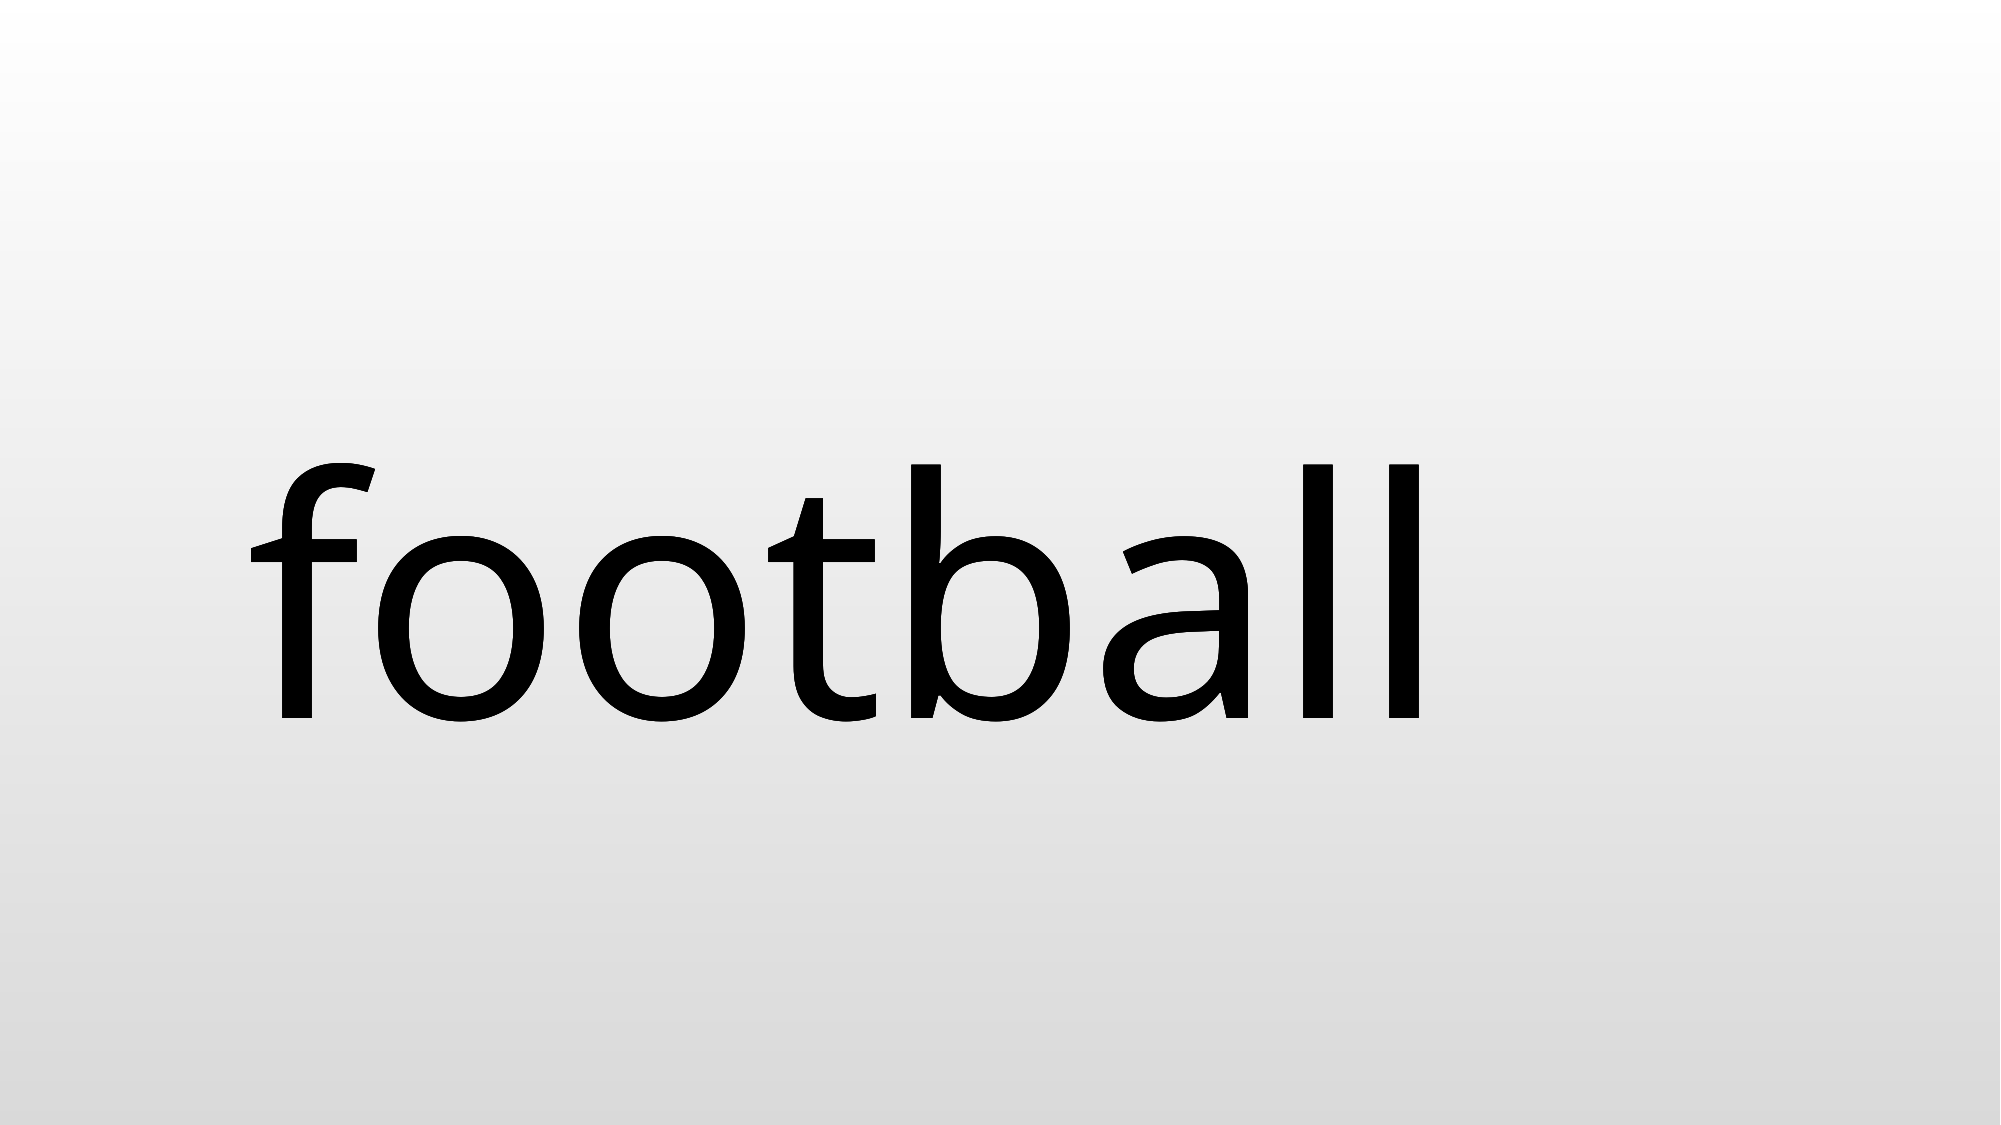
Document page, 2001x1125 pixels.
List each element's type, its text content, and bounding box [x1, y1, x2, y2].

text_box football [231, 377, 2000, 793]
